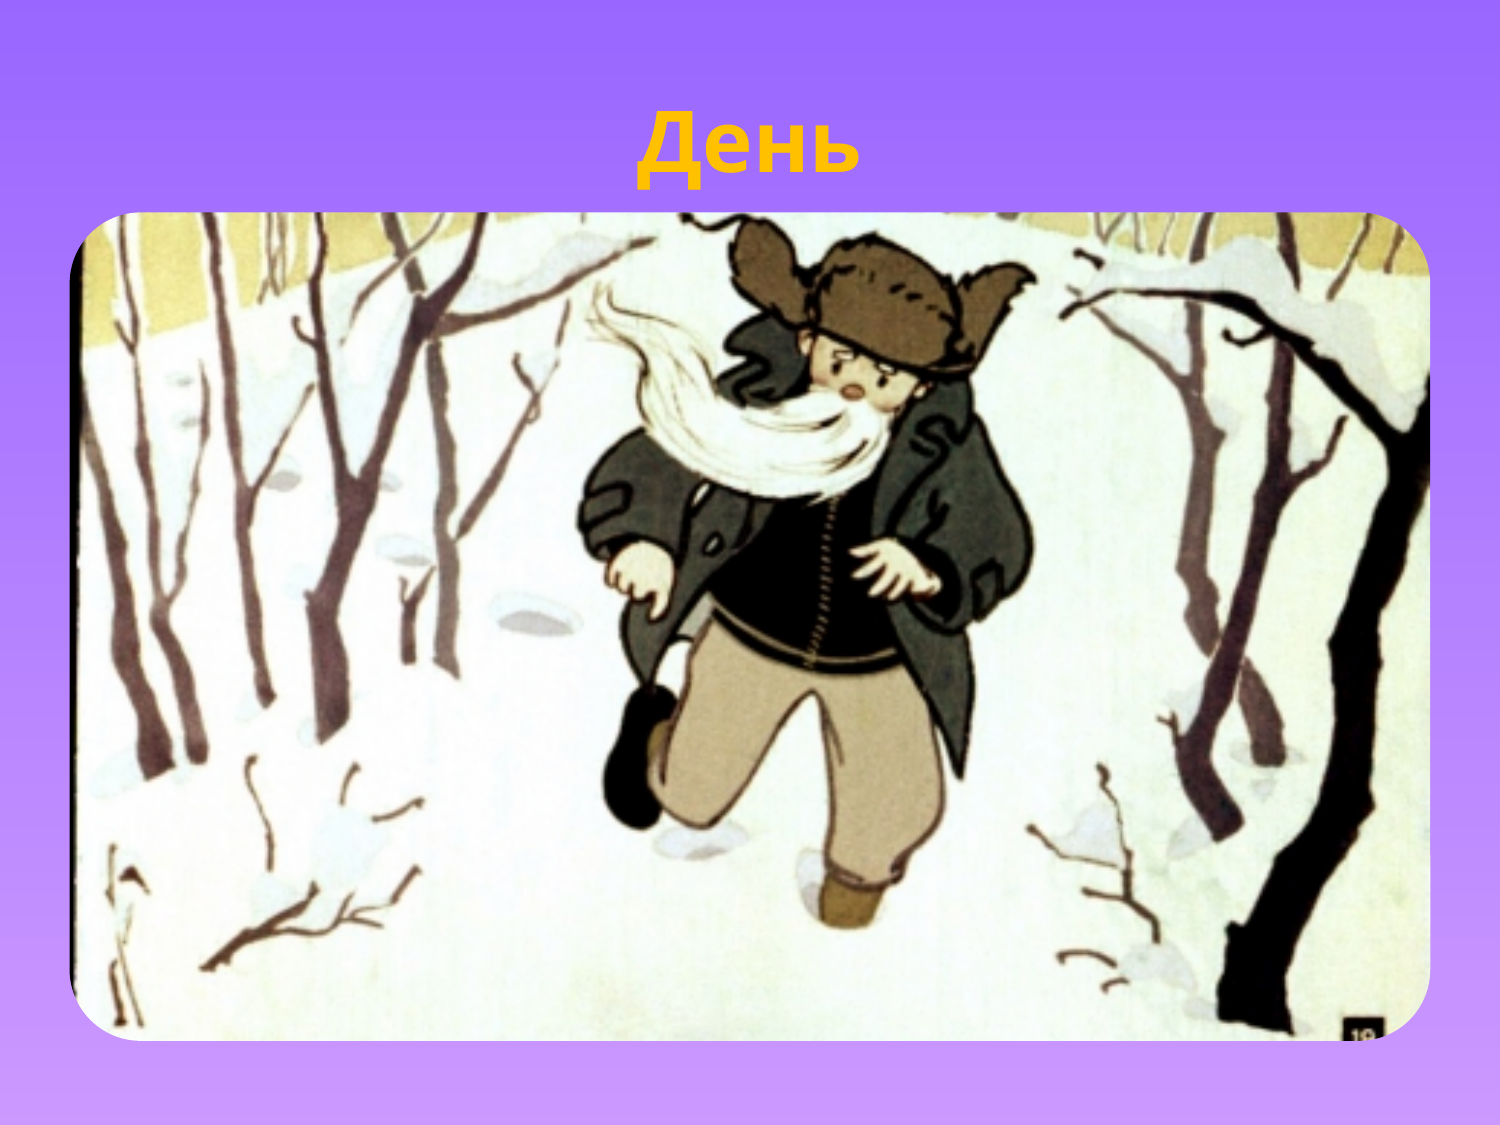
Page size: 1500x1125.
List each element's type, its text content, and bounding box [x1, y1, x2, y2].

title День [75, 45, 1425, 209]
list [69, 211, 1431, 1042]
